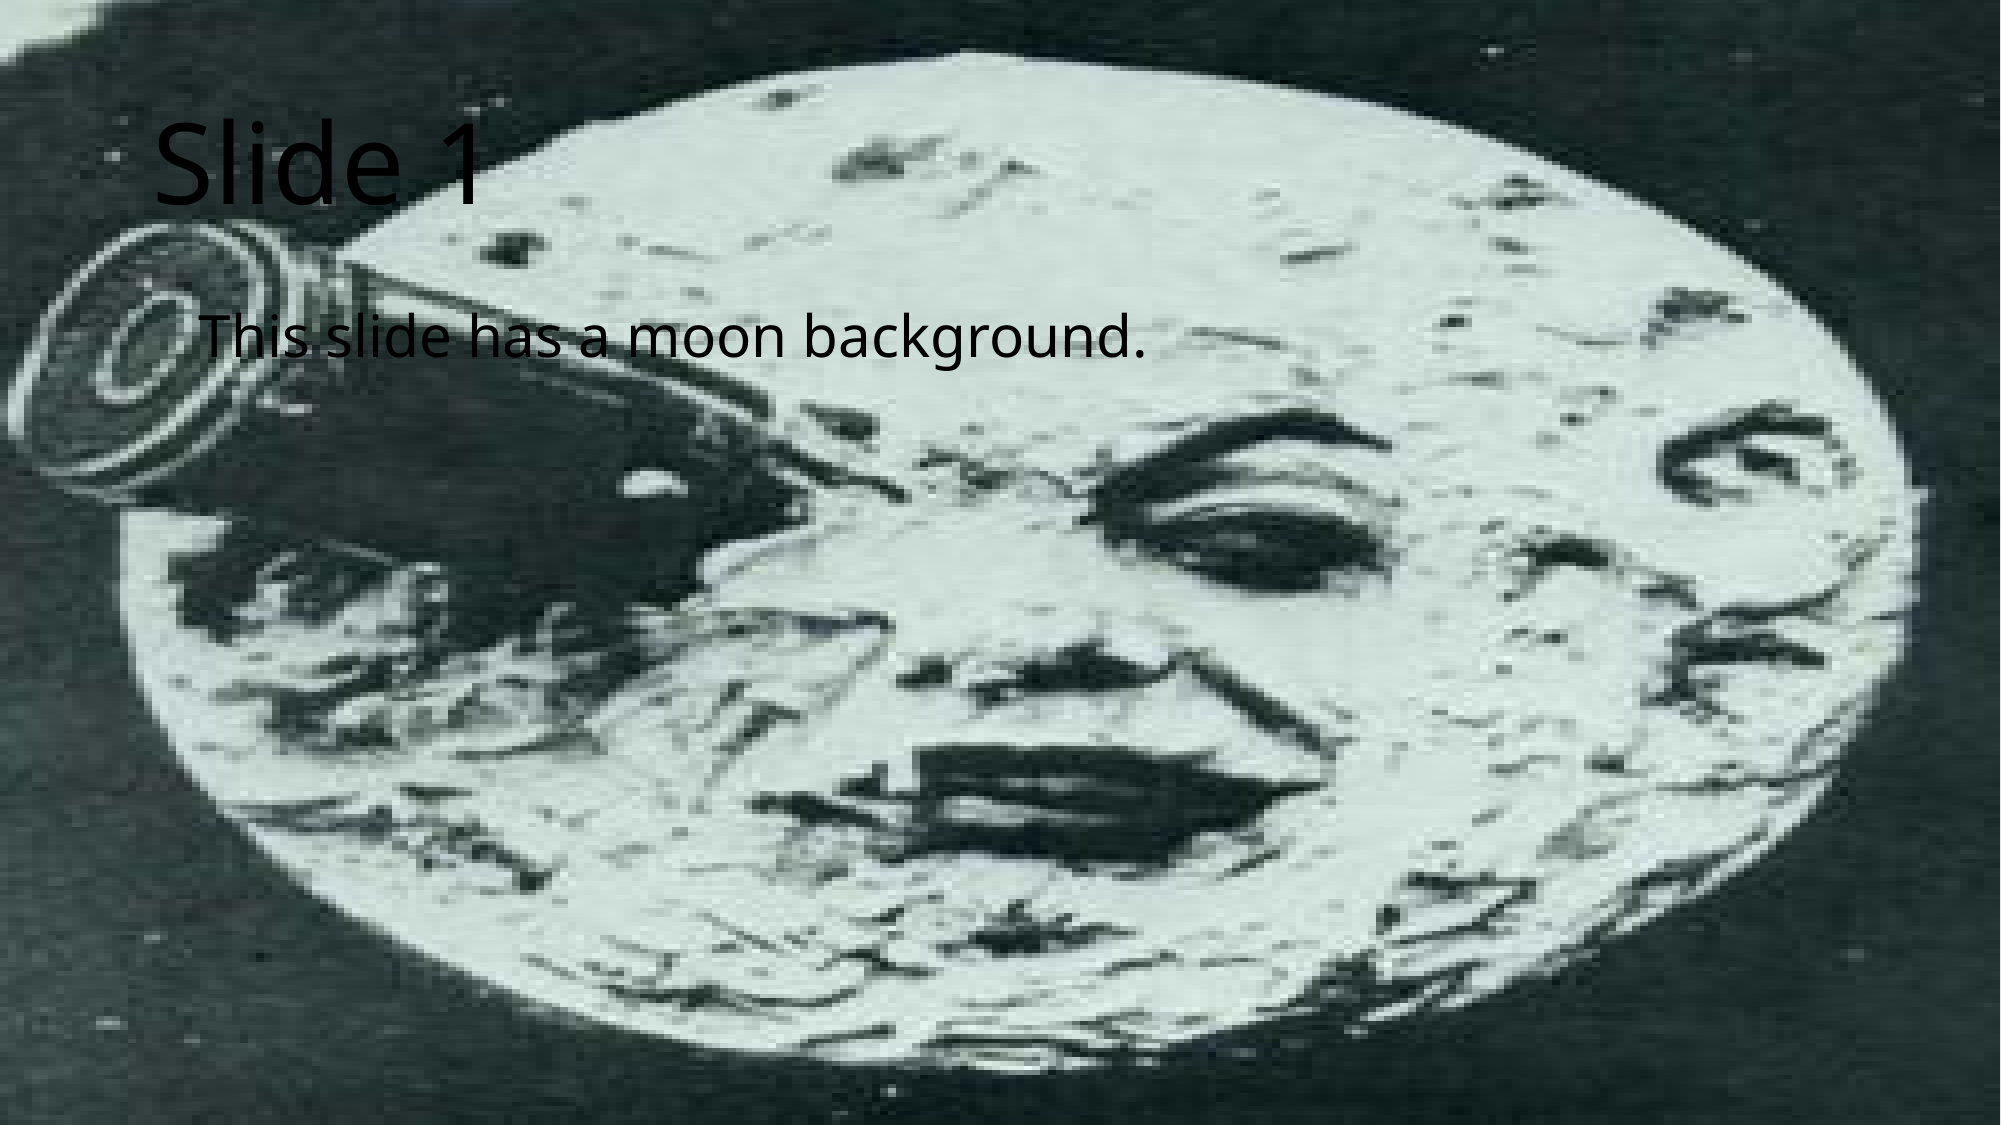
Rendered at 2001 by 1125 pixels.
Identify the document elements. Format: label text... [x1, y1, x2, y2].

list This slide has a moon background. [183, 299, 1863, 1014]
picture [0, 0, 2001, 1125]
title Slide 1 [137, 59, 1863, 278]
